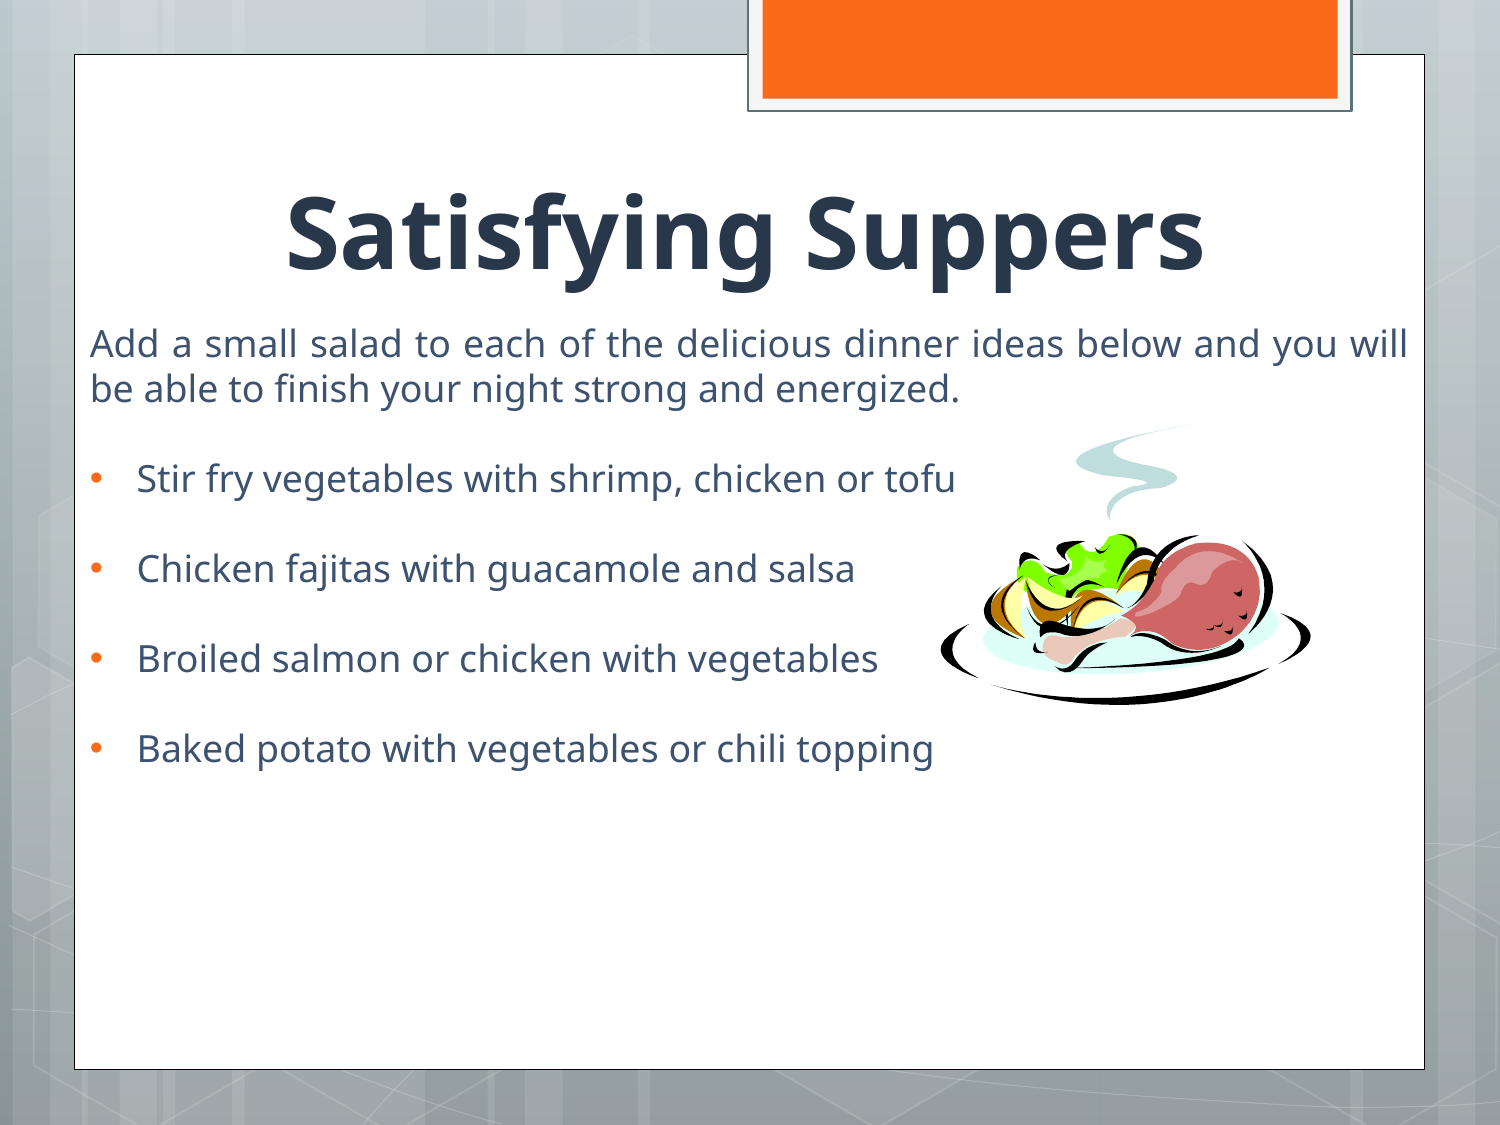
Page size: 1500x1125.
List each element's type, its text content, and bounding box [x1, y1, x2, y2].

text_box Add a small salad to each of the delicious dinner ideas below and you will be able to finish your night strong and energized. Stir fry vegetables with shrimp, chicken or tofu Chicken fajitas with guacamole and salsa Broiled salmon or chicken with vegetables Baked potato with vegetables or chili topping [74, 312, 1425, 778]
picture [899, 424, 1350, 739]
text_box Satisfying Suppers [0, 162, 1496, 298]
